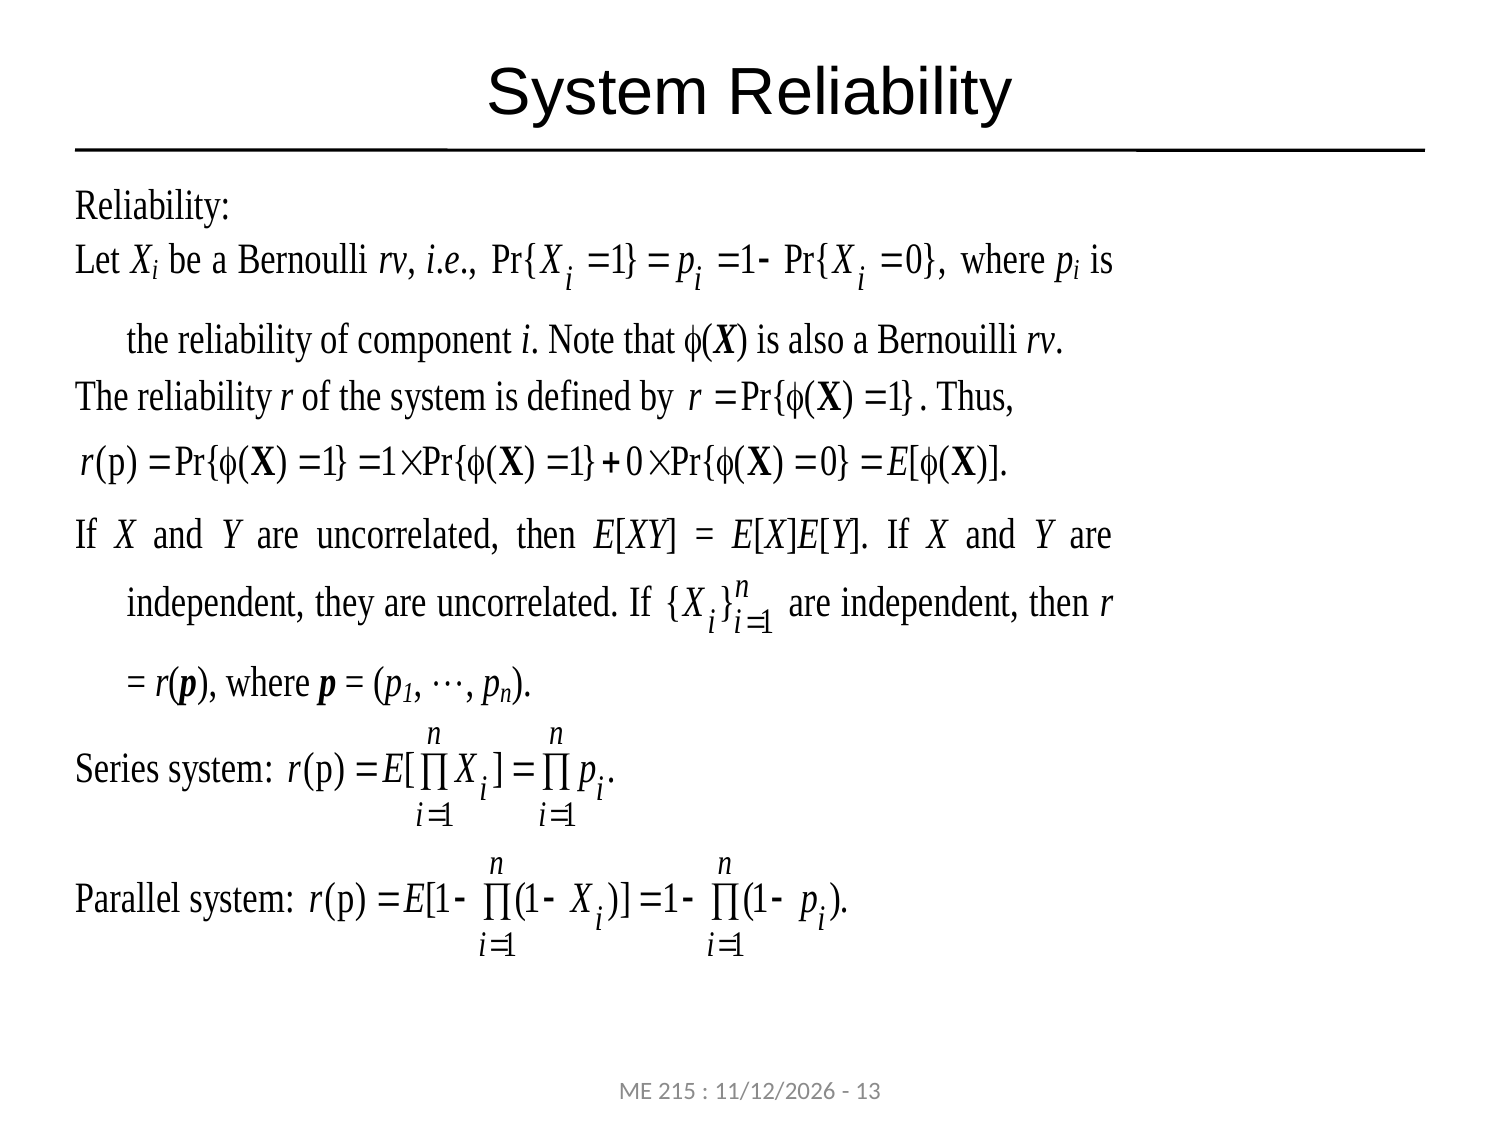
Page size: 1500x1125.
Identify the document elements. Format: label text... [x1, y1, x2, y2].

picture [74, 164, 1425, 970]
footer ME 215 : 11/11/2021 - 13 [549, 1063, 950, 1116]
list System Reliability [75, 37, 1425, 138]
